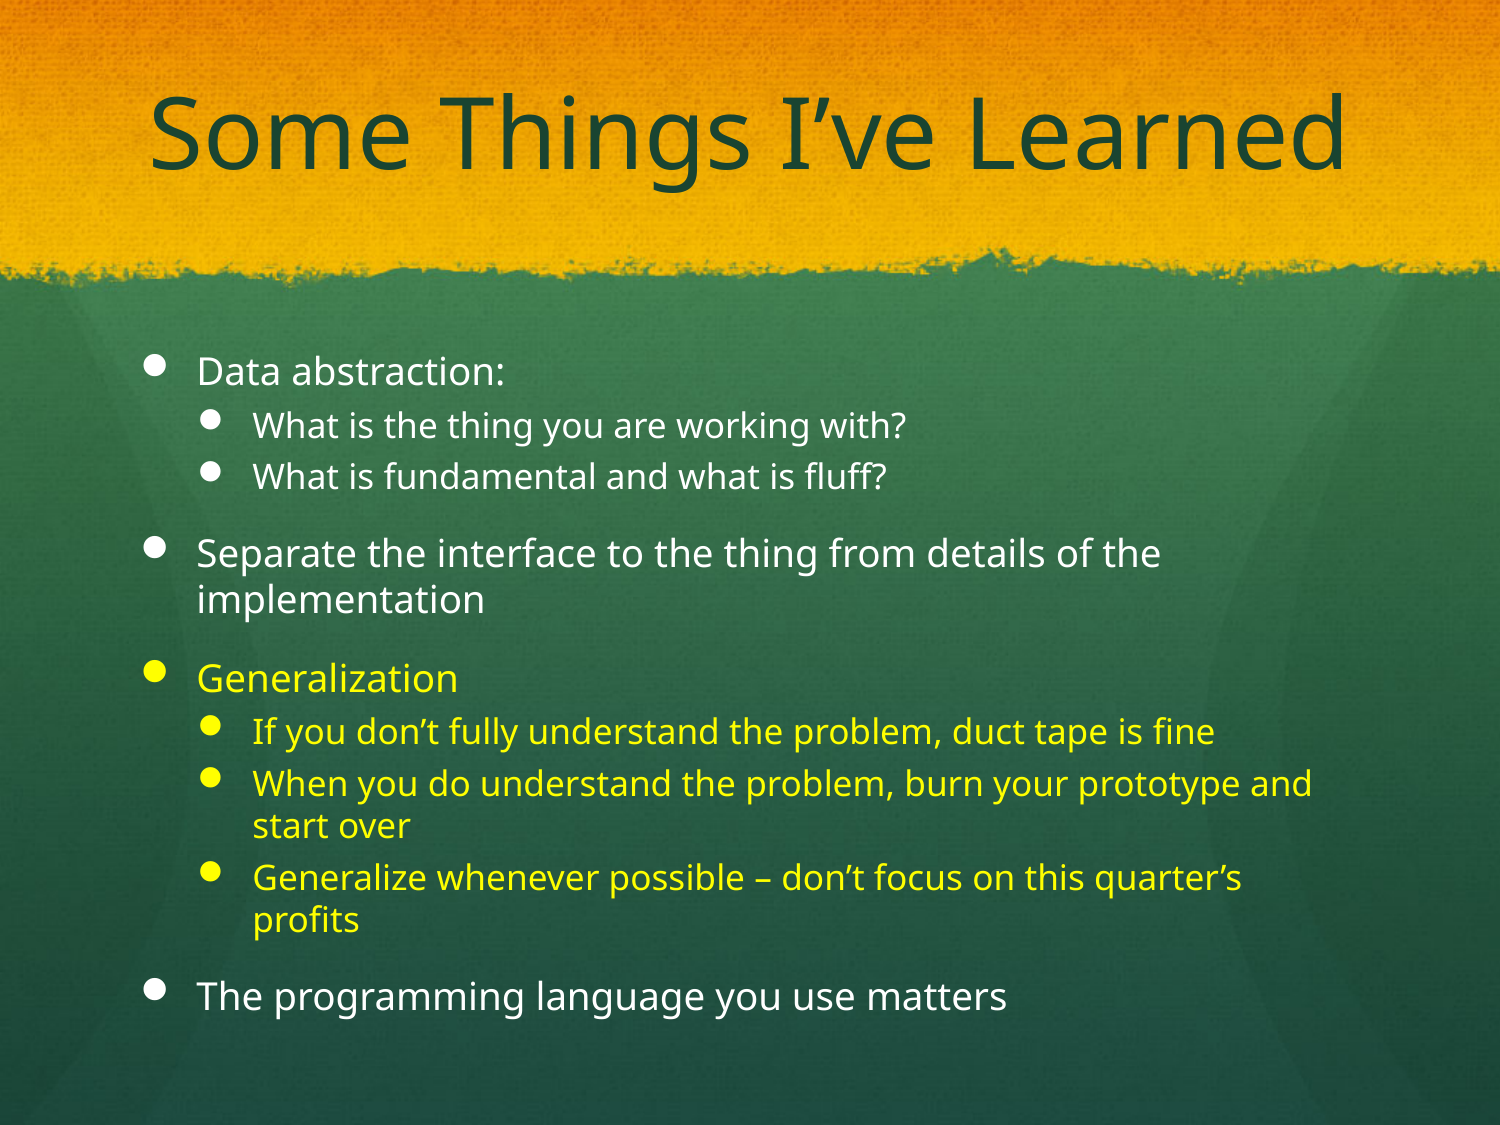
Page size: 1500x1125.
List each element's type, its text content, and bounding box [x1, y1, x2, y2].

title Some Things I’ve Learned [125, 13, 1375, 246]
list Data abstraction: What is the thing you are working with? What is fundamental and what is fluff? Separate the interface to the thing from details of the implementation Generalization If you don’t fully understand the problem, duct tape is fine When you do understand the problem, burn your prototype and start over Generalize whenever possible – don’t focus on this quarter’s profits The programming language you use matters [125, 339, 1375, 1026]
picture [0, 0, 1500, 1125]
